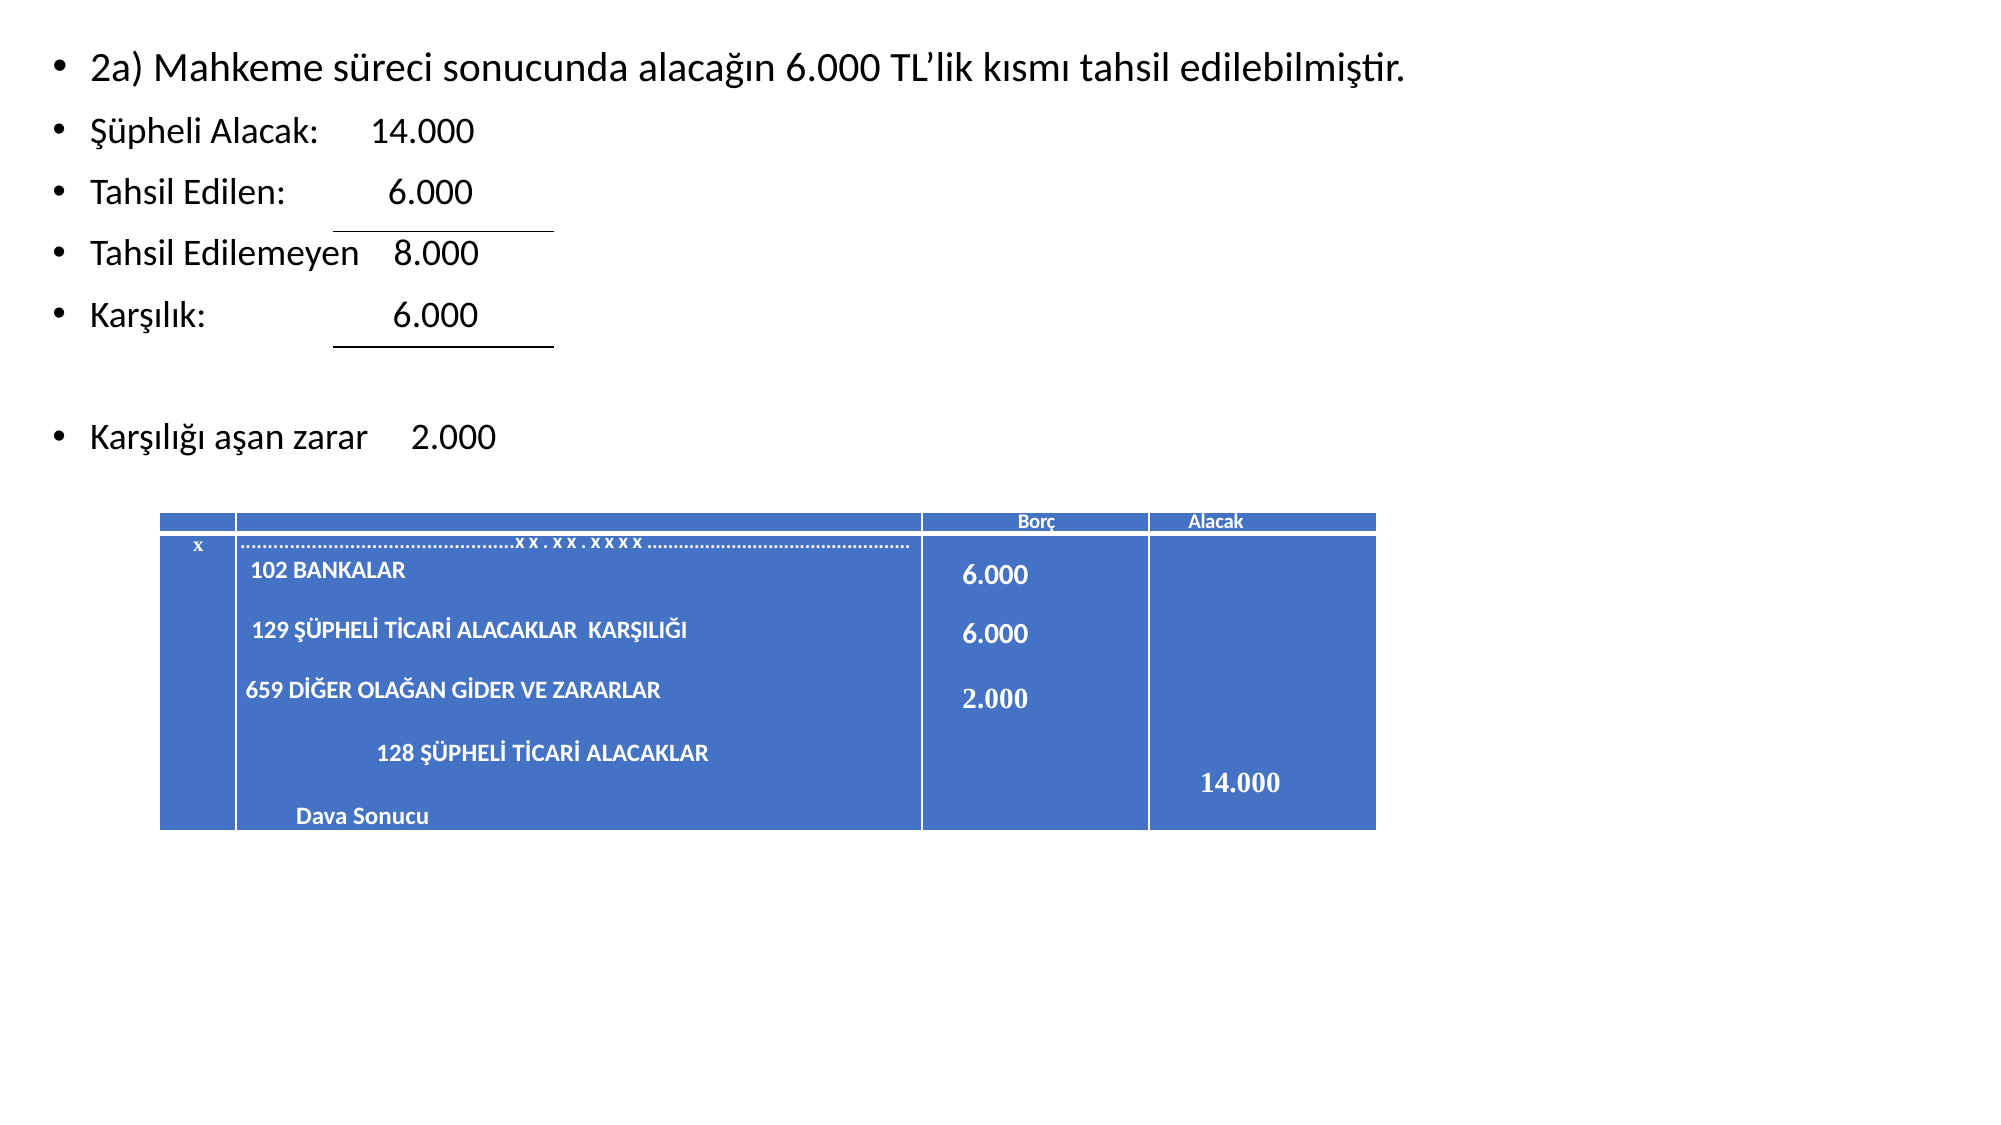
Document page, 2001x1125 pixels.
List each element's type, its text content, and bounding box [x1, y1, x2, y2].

table_cell 14.000 [1150, 536, 1376, 830]
table_header [160, 513, 235, 531]
table_cell ..................................................xx.xx.xxxx.................................................. 102 BANKALAR 129 ŞÜPHELİ TİCARİ ALACAKLAR KARŞILIĞI 659 DİĞER OLAĞAN GİDER VE ZARARLAR 128 ŞÜPHELİ TİCARİ ALACAKLAR Dava Sonucu [237, 536, 921, 830]
table_cell 6.000 6.000 2.000 [923, 536, 1148, 830]
table_header Alacak [1150, 513, 1376, 531]
table_cell x [160, 536, 235, 830]
table_header Borç [923, 513, 1148, 531]
list 2a) Mahkeme süreci sonucunda alacağın 6.000 TL’lik kısmı tahsil edilebilmiştir. Şüpheli Alacak: 14.000 Tahsil Edilen: 6.000 Tahsil Edilemeyen 8.000 Karşılık: 6.000 Karşılığı aşan zarar 2.000 [37, 37, 1975, 1108]
table_header [237, 513, 921, 531]
